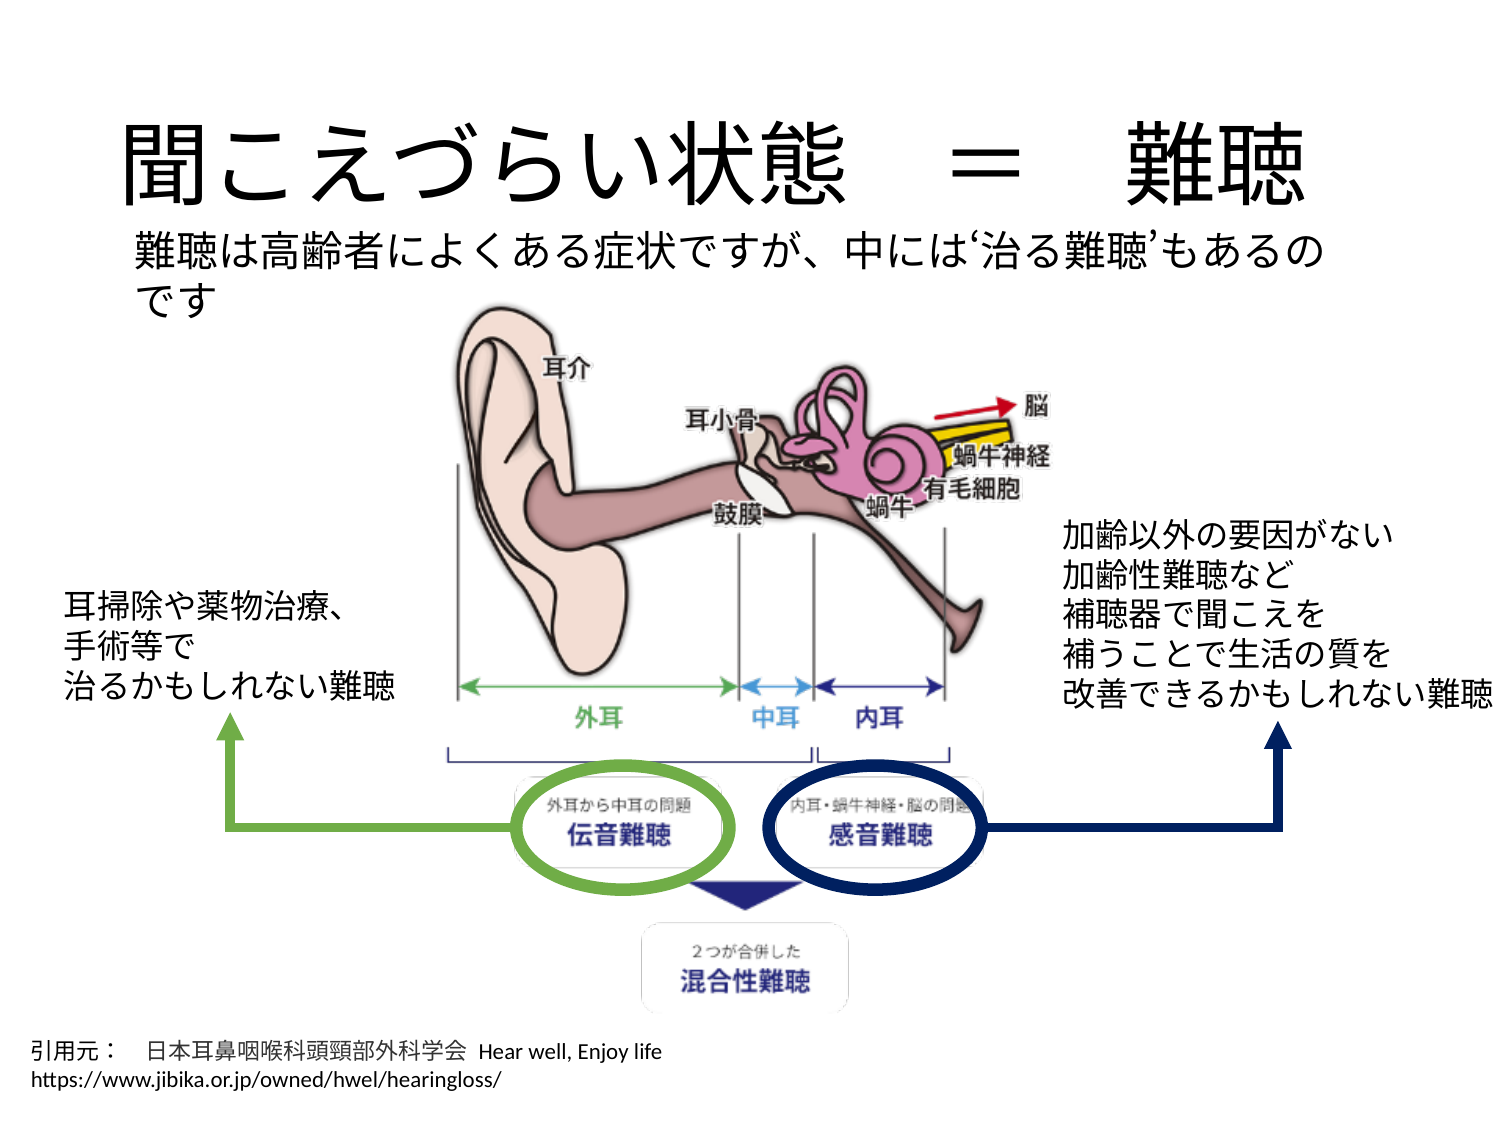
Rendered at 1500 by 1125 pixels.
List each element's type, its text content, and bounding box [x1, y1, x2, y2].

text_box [981, 723, 1278, 828]
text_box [230, 714, 517, 828]
text_box 加齢以外の要因がない 加齢性難聴など 補聴器で聞こえを 補うことで生活の質を 改善できるかもしれない難聴 [1151, 506, 1500, 721]
title 聞こえづらい状態 ＝ 難聴 [103, 59, 1397, 278]
text_box 難聴は高齢者によくある症状ですが、中には‘治る難聴’もあるのです [119, 217, 1381, 333]
text_box 引用元： 日本耳鼻咽喉科頭頸部外科学会 Hear well, Enjoy life https://www.jibika.or.jp/owned/hwel/hearingloss/ [16, 1029, 1484, 1100]
text_box 耳掃除や薬物治療、 手術等で 治るかもしれない難聴 [49, 577, 349, 713]
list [349, 299, 1151, 1014]
